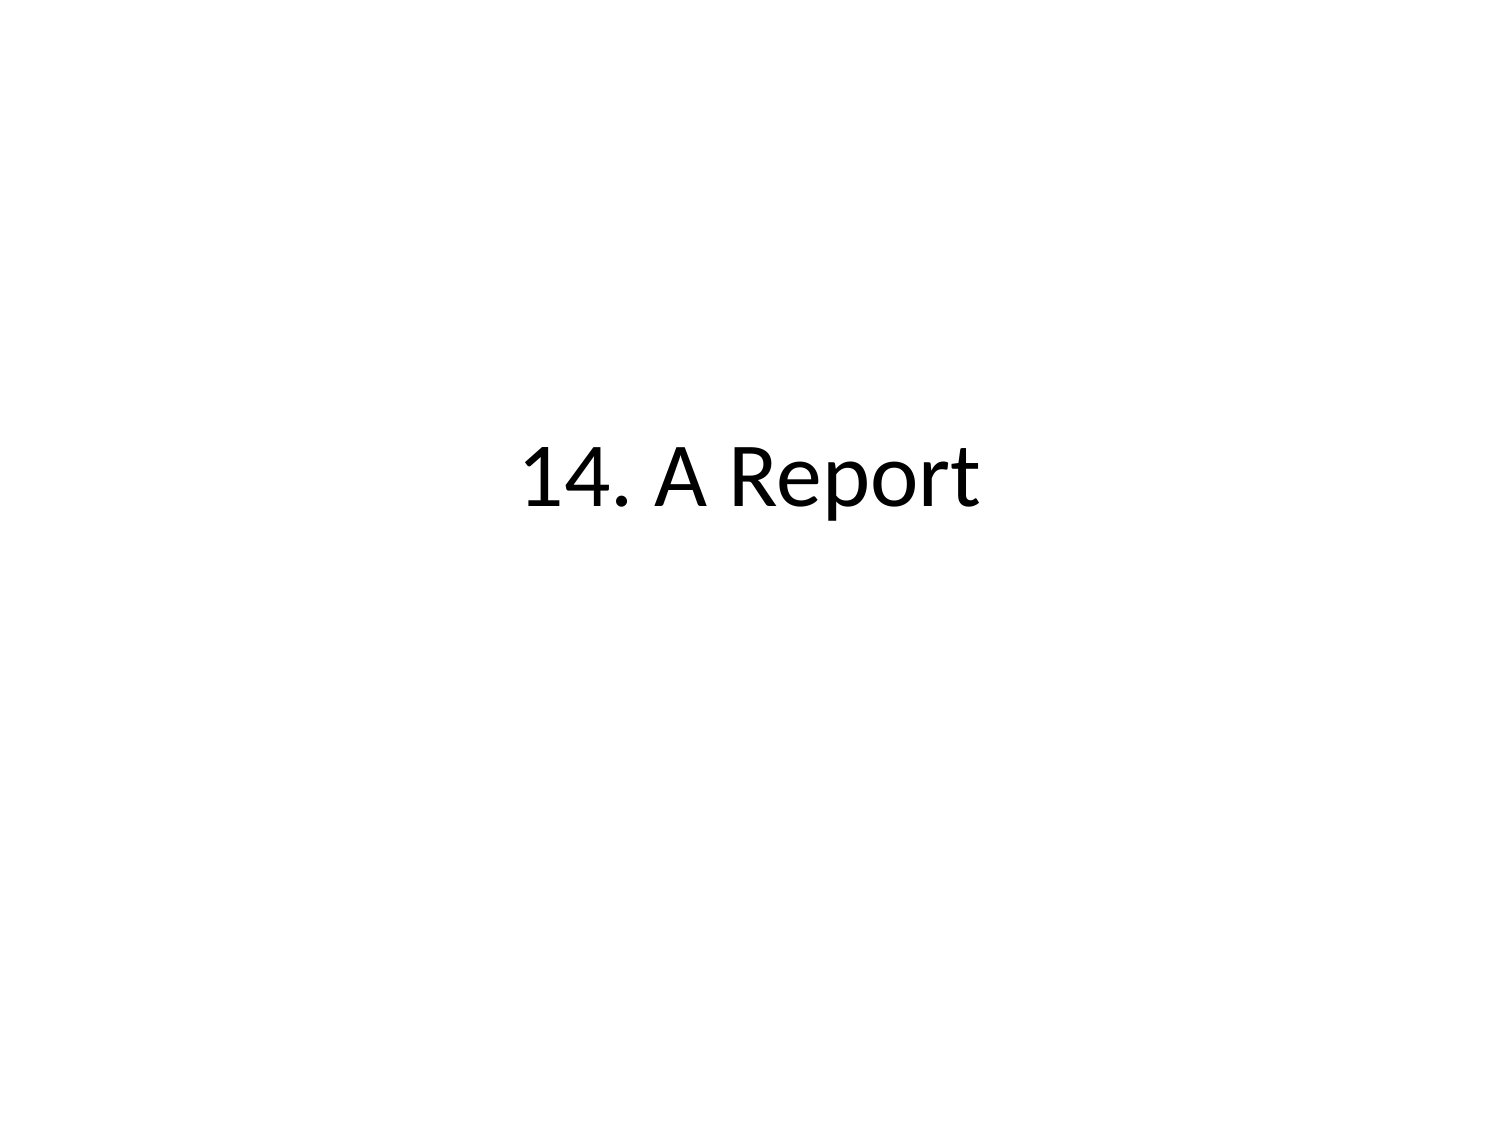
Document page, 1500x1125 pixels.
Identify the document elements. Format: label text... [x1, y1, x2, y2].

title 14. A Report [112, 349, 1388, 591]
